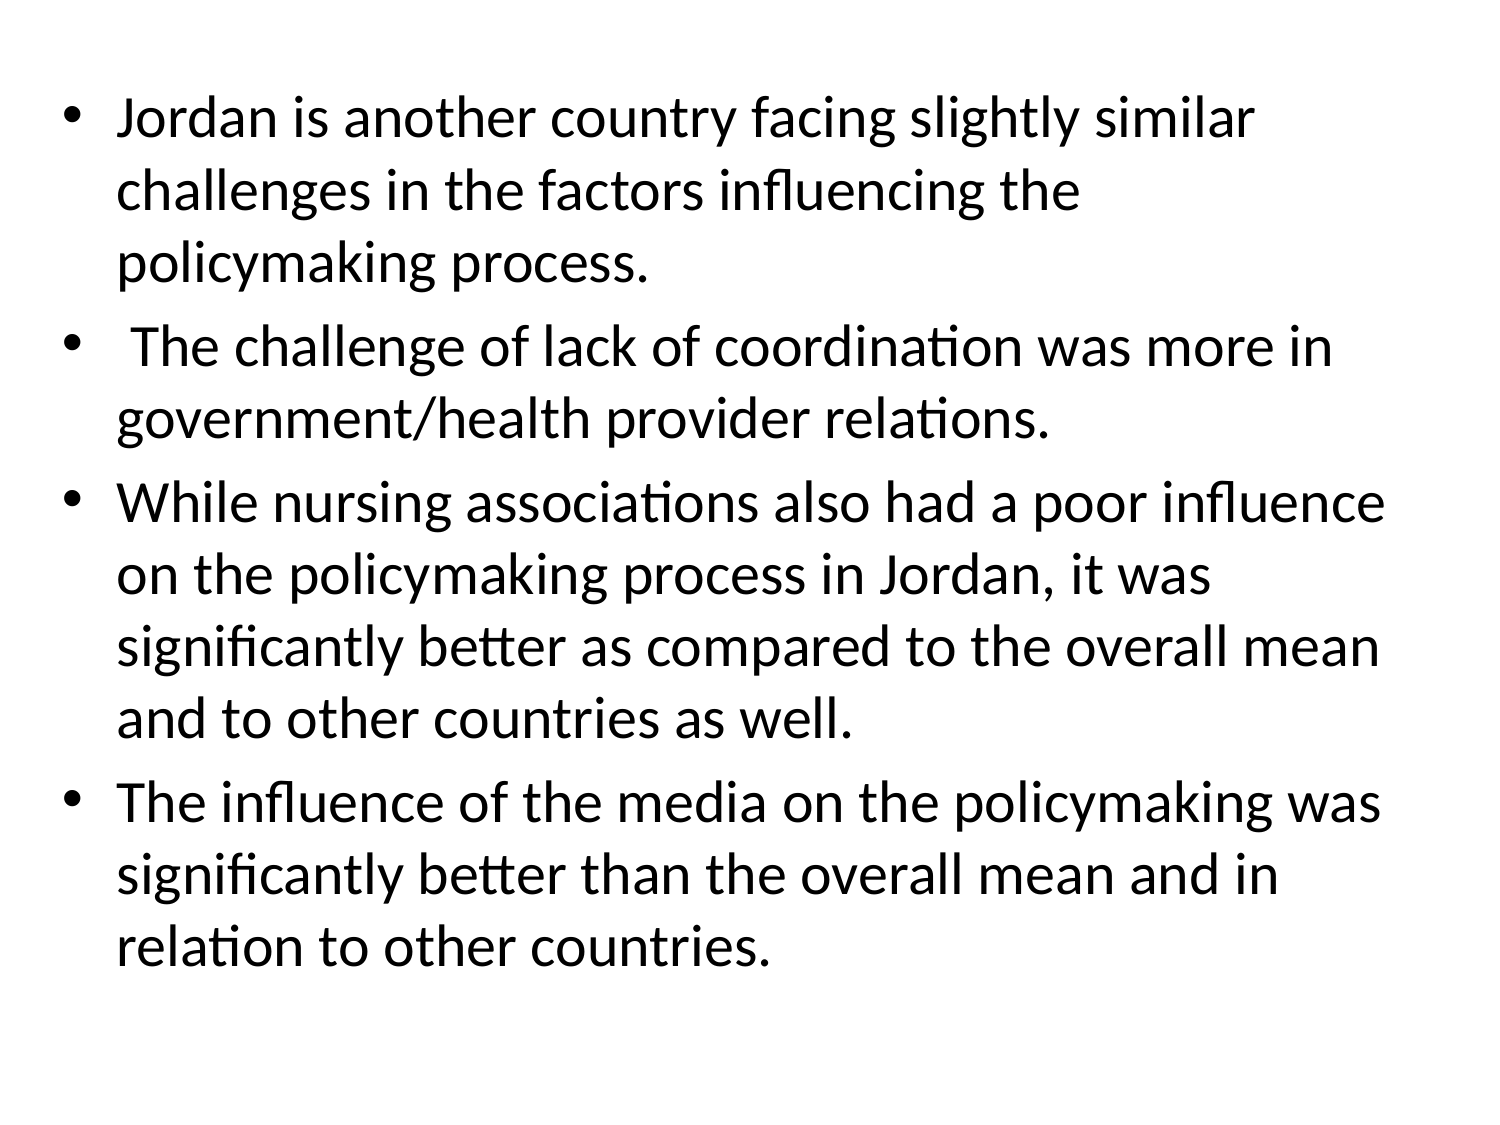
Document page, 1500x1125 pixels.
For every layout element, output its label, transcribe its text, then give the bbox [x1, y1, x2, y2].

list Jordan is another country facing slightly similar challenges in the factors influencing the policymaking process. The challenge of lack of coordination was more in government/health provider relations. While nursing associations also had a poor influence on the policymaking process in Jordan, it was significantly better as compared to the overall mean and to other countries as well. The influence of the media on the policymaking was significantly better than the overall mean and in relation to other countries. [46, 70, 1425, 1005]
